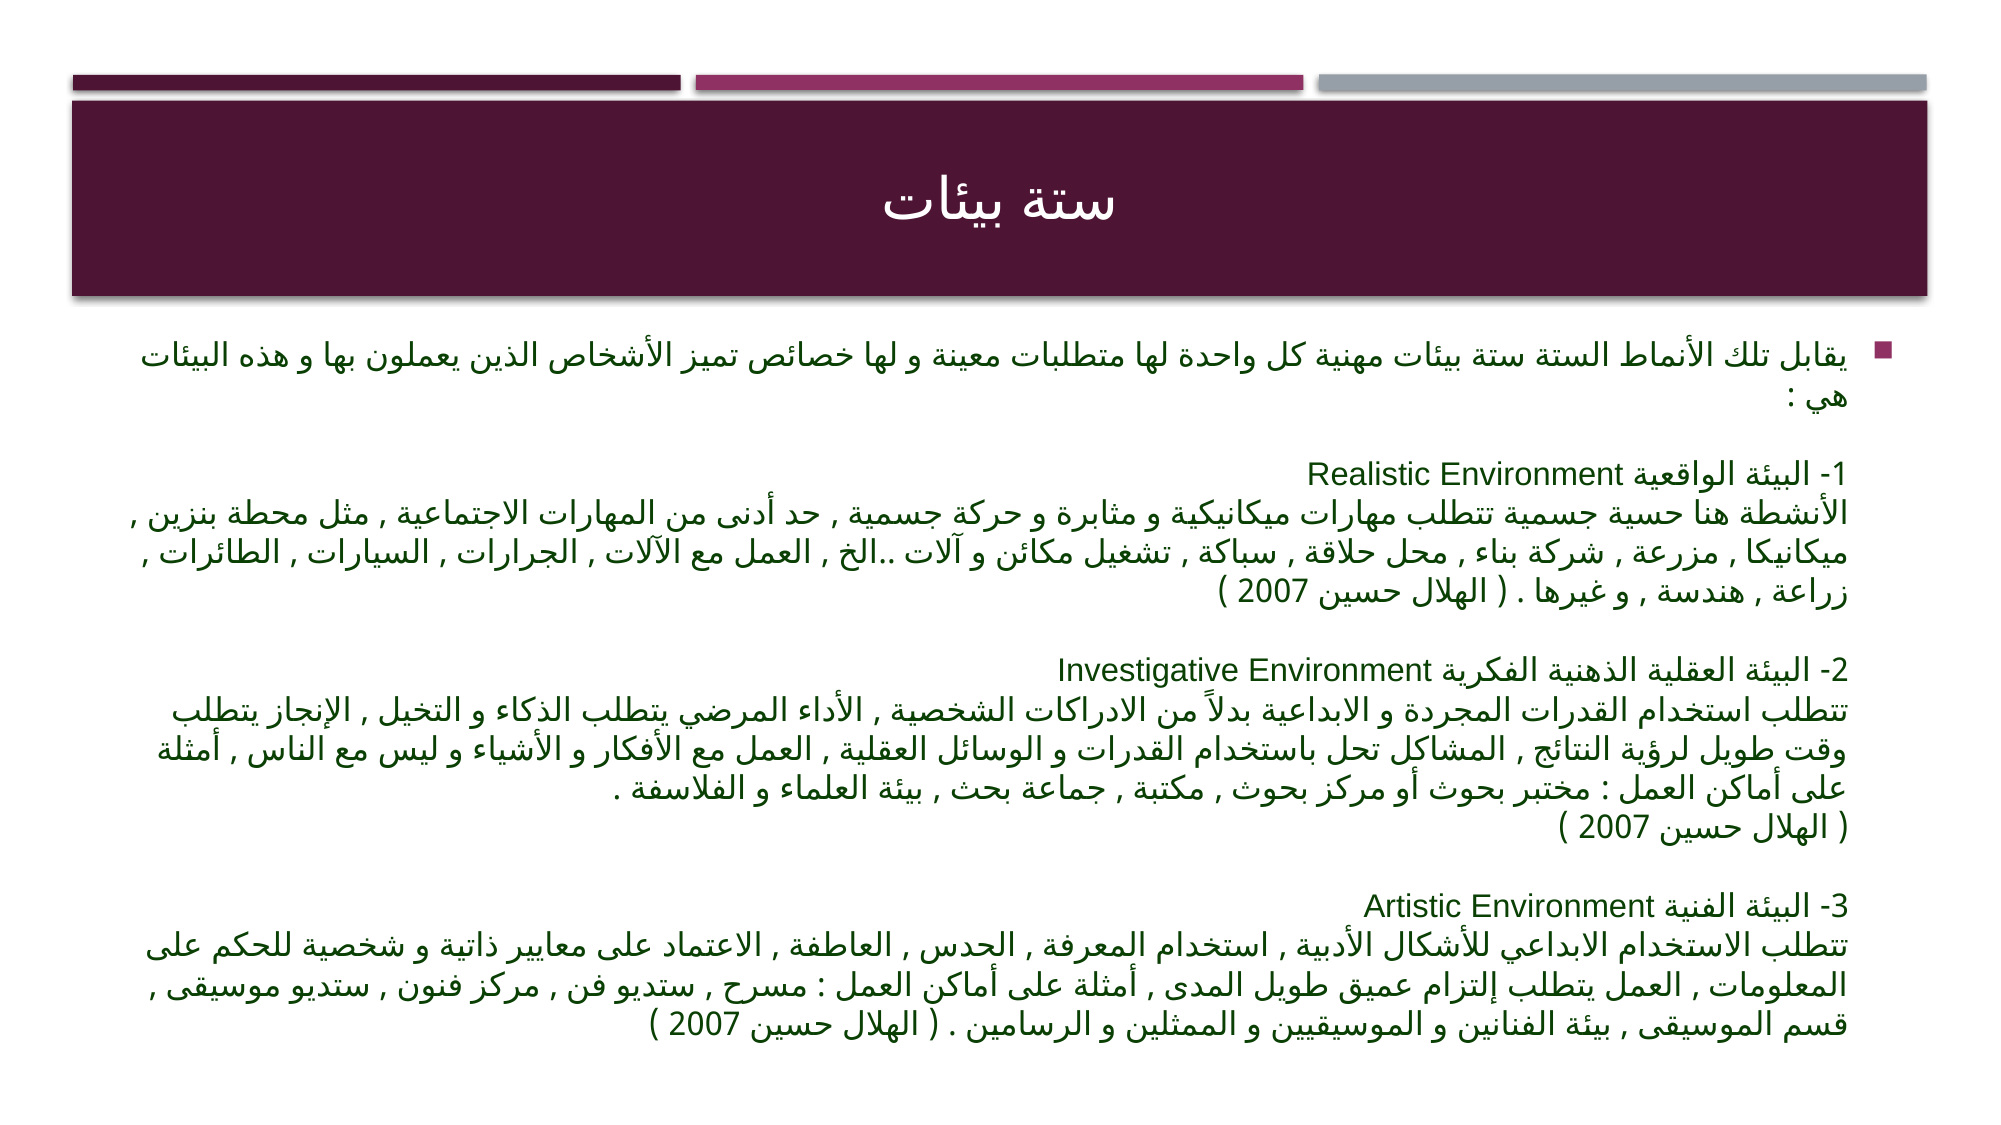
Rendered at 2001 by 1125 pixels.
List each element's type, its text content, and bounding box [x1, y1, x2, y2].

list يقابل تلك الأنماط الستة ستة بيئات مهنية كل واحدة لها متطلبات معينة و لها خصائص تميز الأشخاص الذين يعملون بها و هذه البيئات هي : 1- البيئة الواقعية Realistic Environment الأنشطة هنا حسية جسمية تتطلب مهارات ميكانيكية و مثابرة و حركة جسمية , حد أدنى من المهارات الاجتماعية , مثل محطة بنزين , ميكانيكا , مزرعة , شركة بناء , محل حلاقة , سباكة , تشغيل مكائن و آلات ..الخ , العمل مع الآلات , الجرارات , السيارات , الطائرات , زراعة , هندسة , و غيرها . ( الهلال حسين 2007 ) 2- البيئة العقلية الذهنية الفكرية Investigative Environment تتطلب استخدام القدرات المجردة و الابداعية بدلاً من الادراكات الشخصية , الأداء المرضي يتطلب الذكاء و التخيل , الإنجاز يتطلب وقت طويل لرؤية النتائج , المشاكل تحل باستخدام القدرات و الوسائل العقلية , العمل مع الأفكار و الأشياء و ليس مع الناس , أمثلة على أماكن العمل : مختبر بحوث أو مركز بحوث , مكتبة , جماعة بحث , بيئة العلماء و الفلاسفة . ( الهلال حسين 2007 ) 3- البيئة الفنية Artistic Environment تتطلب الاستخدام الابداعي للأشكال الأدبية , استخدام المعرفة , الحدس , العاطفة , الاعتماد على معايير ذاتية و شخصية للحكم على المعلومات , العمل يتطلب إلتزام عميق طويل المدى , أمثلة على أماكن العمل : مسرح , ستديو فن , مركز فنون , ستديو موسيقى , قسم الموسيقى , بيئة الفنانين و الموسيقيين و الممثلين و الرسامين . ( الهلال حسين 2007 ) [95, 326, 1905, 1125]
title ستة بيئات [95, 115, 1905, 240]
